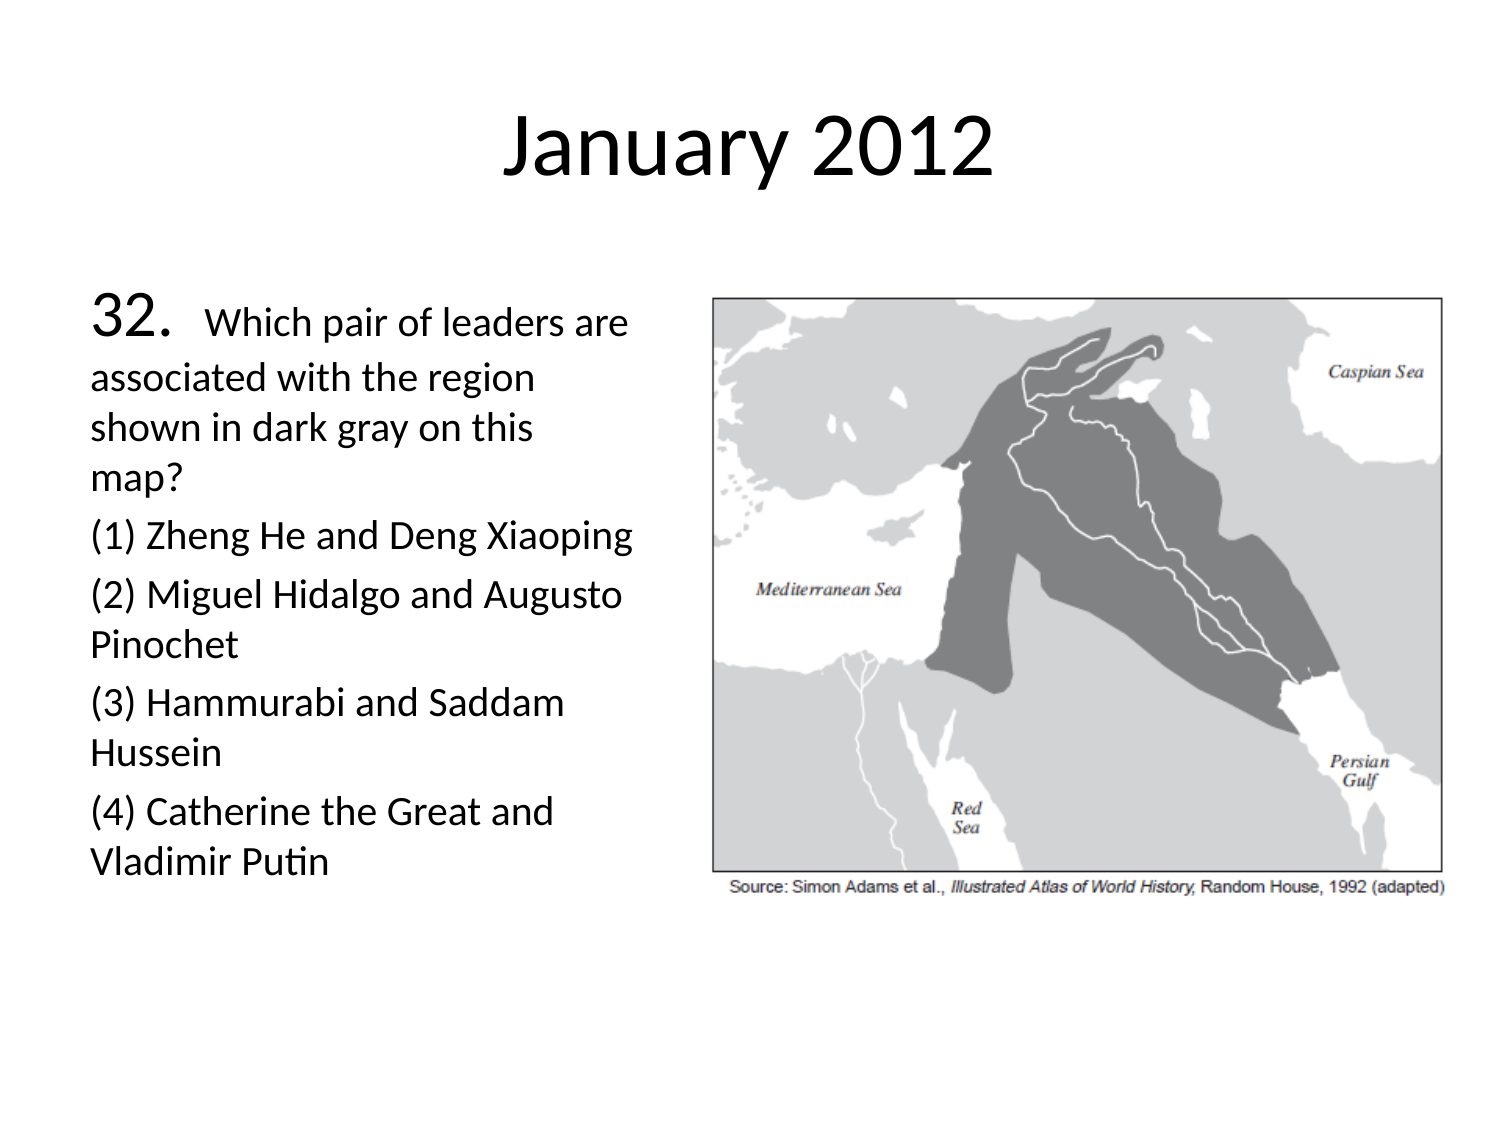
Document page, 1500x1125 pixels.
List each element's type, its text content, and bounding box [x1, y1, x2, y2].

list 32. Which pair of leaders are associated with the region shown in dark gray on this map? (1) Zheng He and Deng Xiaoping (2) Miguel Hidalgo and Augusto Pinochet (3) Hammurabi and Saddam Hussein (4) Catherine the Great and Vladimir Putin [75, 262, 650, 1005]
title January 2012 [75, 45, 1425, 233]
picture [674, 287, 1460, 907]
